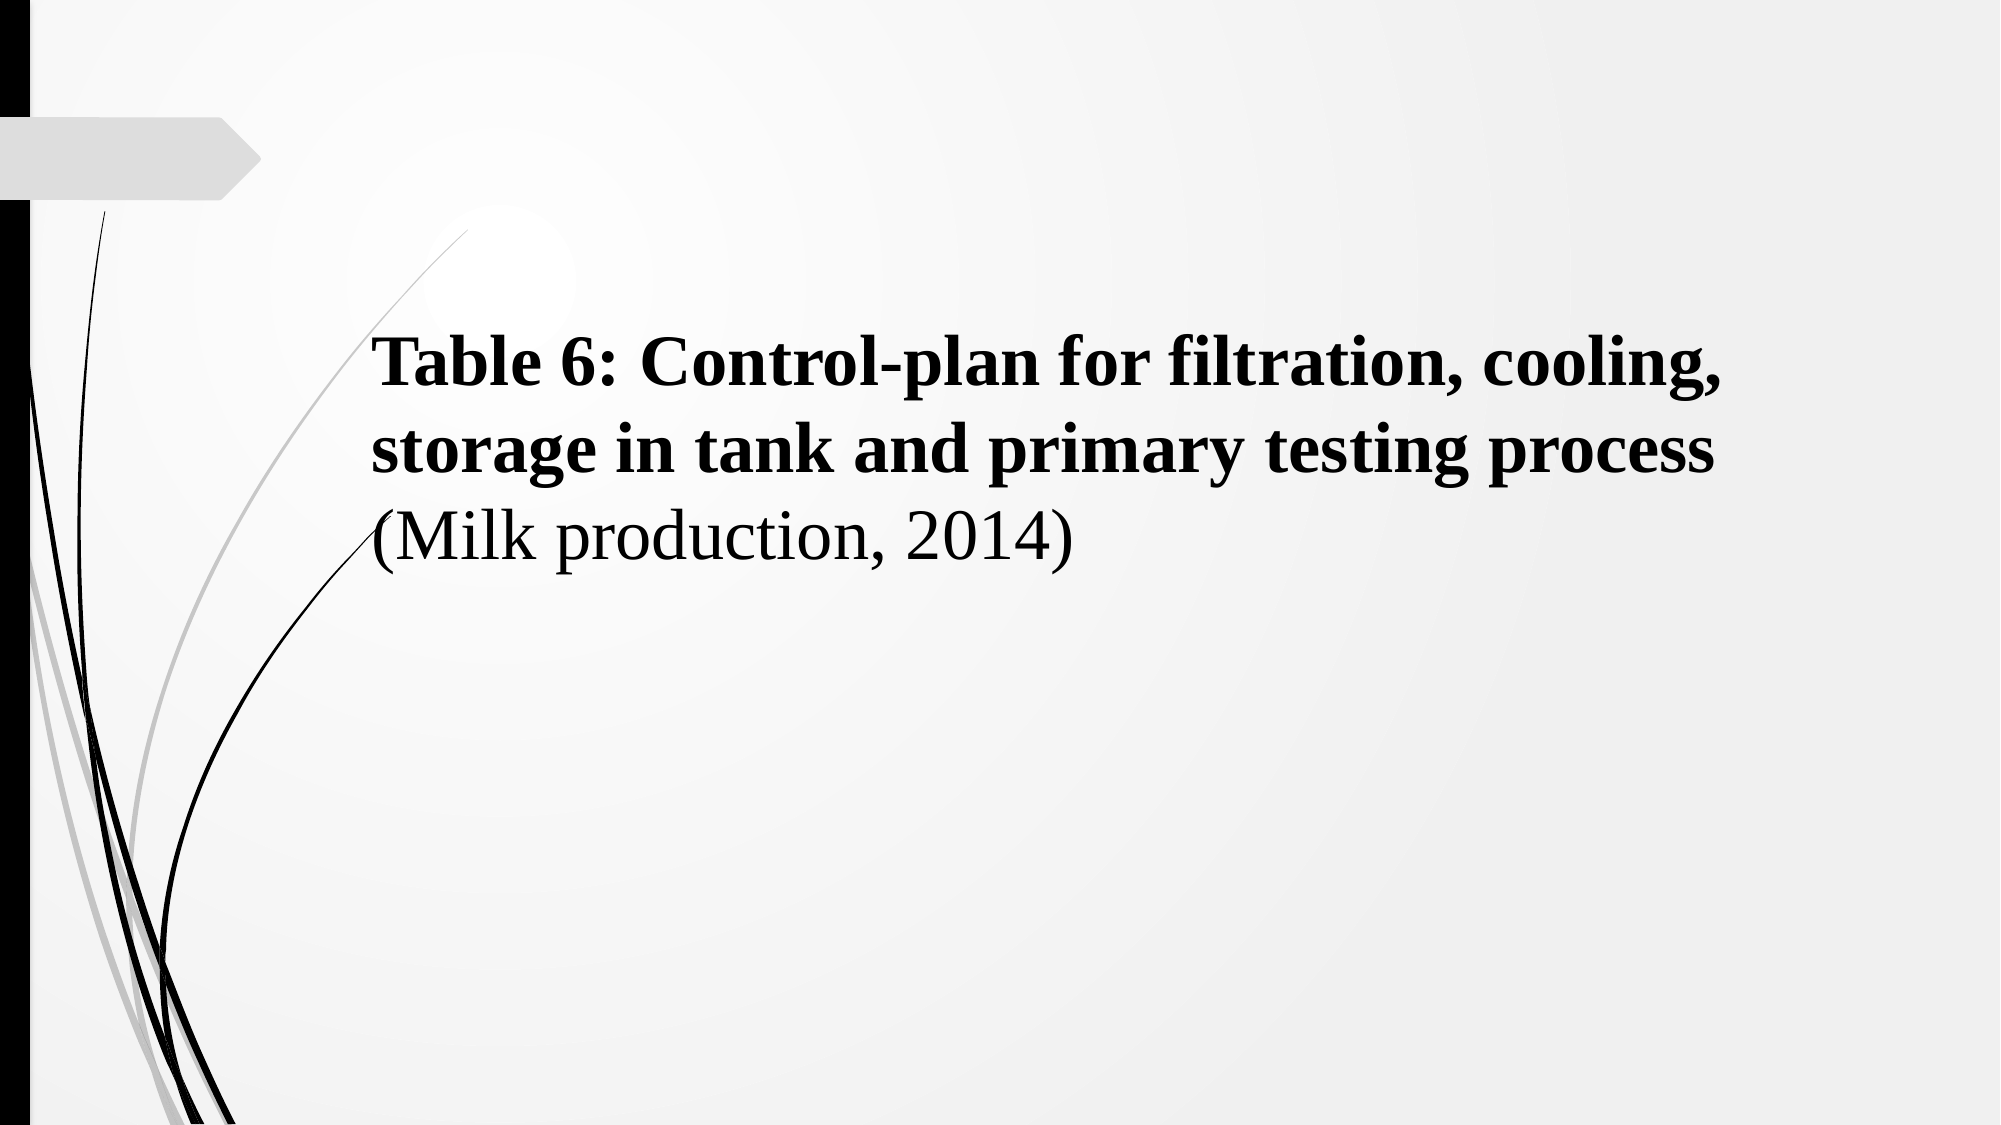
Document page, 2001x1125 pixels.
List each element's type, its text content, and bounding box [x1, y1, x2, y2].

title Table 6: Control-plan for filtration, cooling, storage in tank and primary testing process (Milk production, 2014) [356, 305, 1819, 654]
